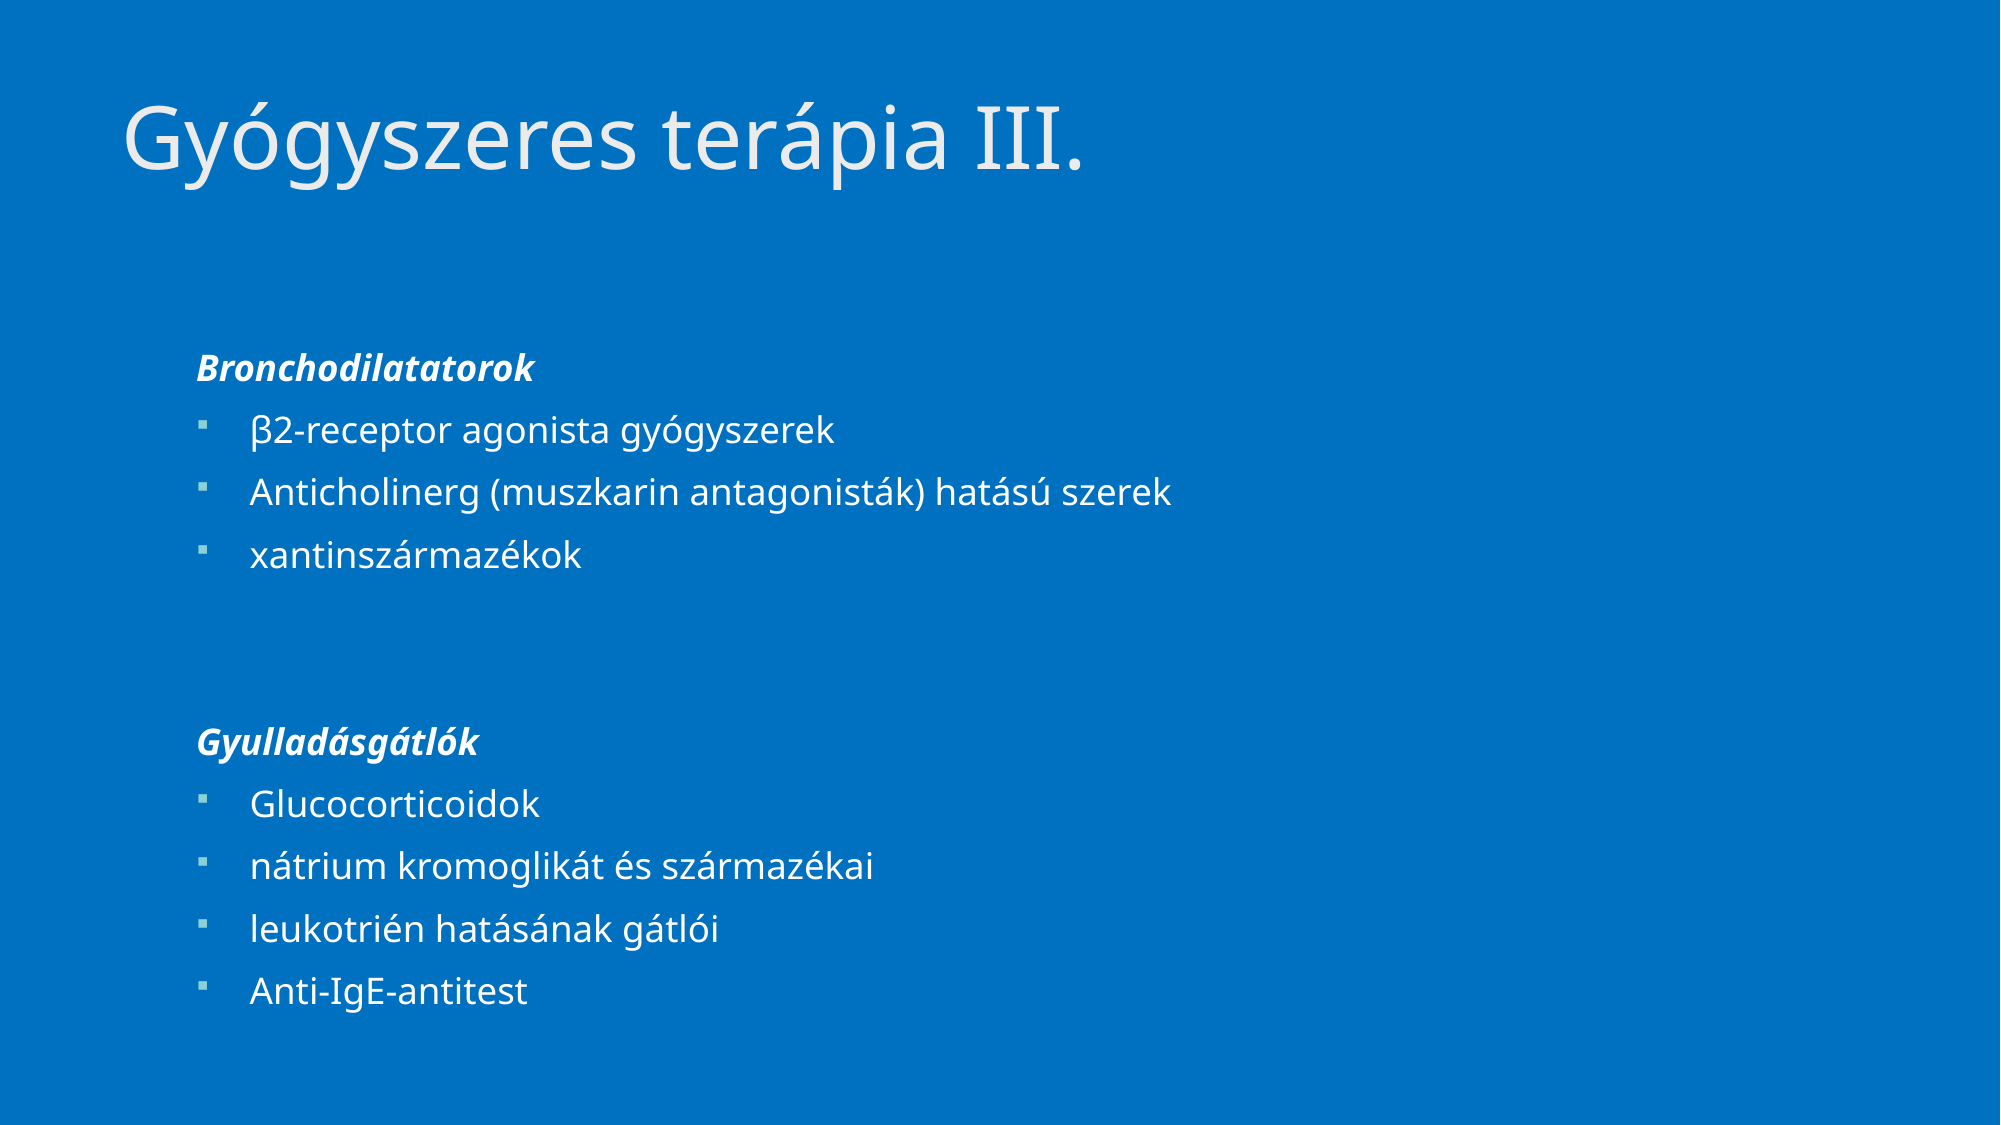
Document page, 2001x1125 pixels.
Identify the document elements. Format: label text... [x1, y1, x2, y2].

list Bronchodilatatorok β2-receptor agonista gyógyszerek Anticholinerg (muszkarin antagonisták) hatású szerek xantinszármazékok Gyulladásgátlók Glucocorticoidok nátrium kromoglikát és származékai leukotrién hatásának gátlói Anti-IgE-antitest [181, 336, 1649, 1025]
title Gyógyszeres terápia III. [106, 74, 1649, 304]
